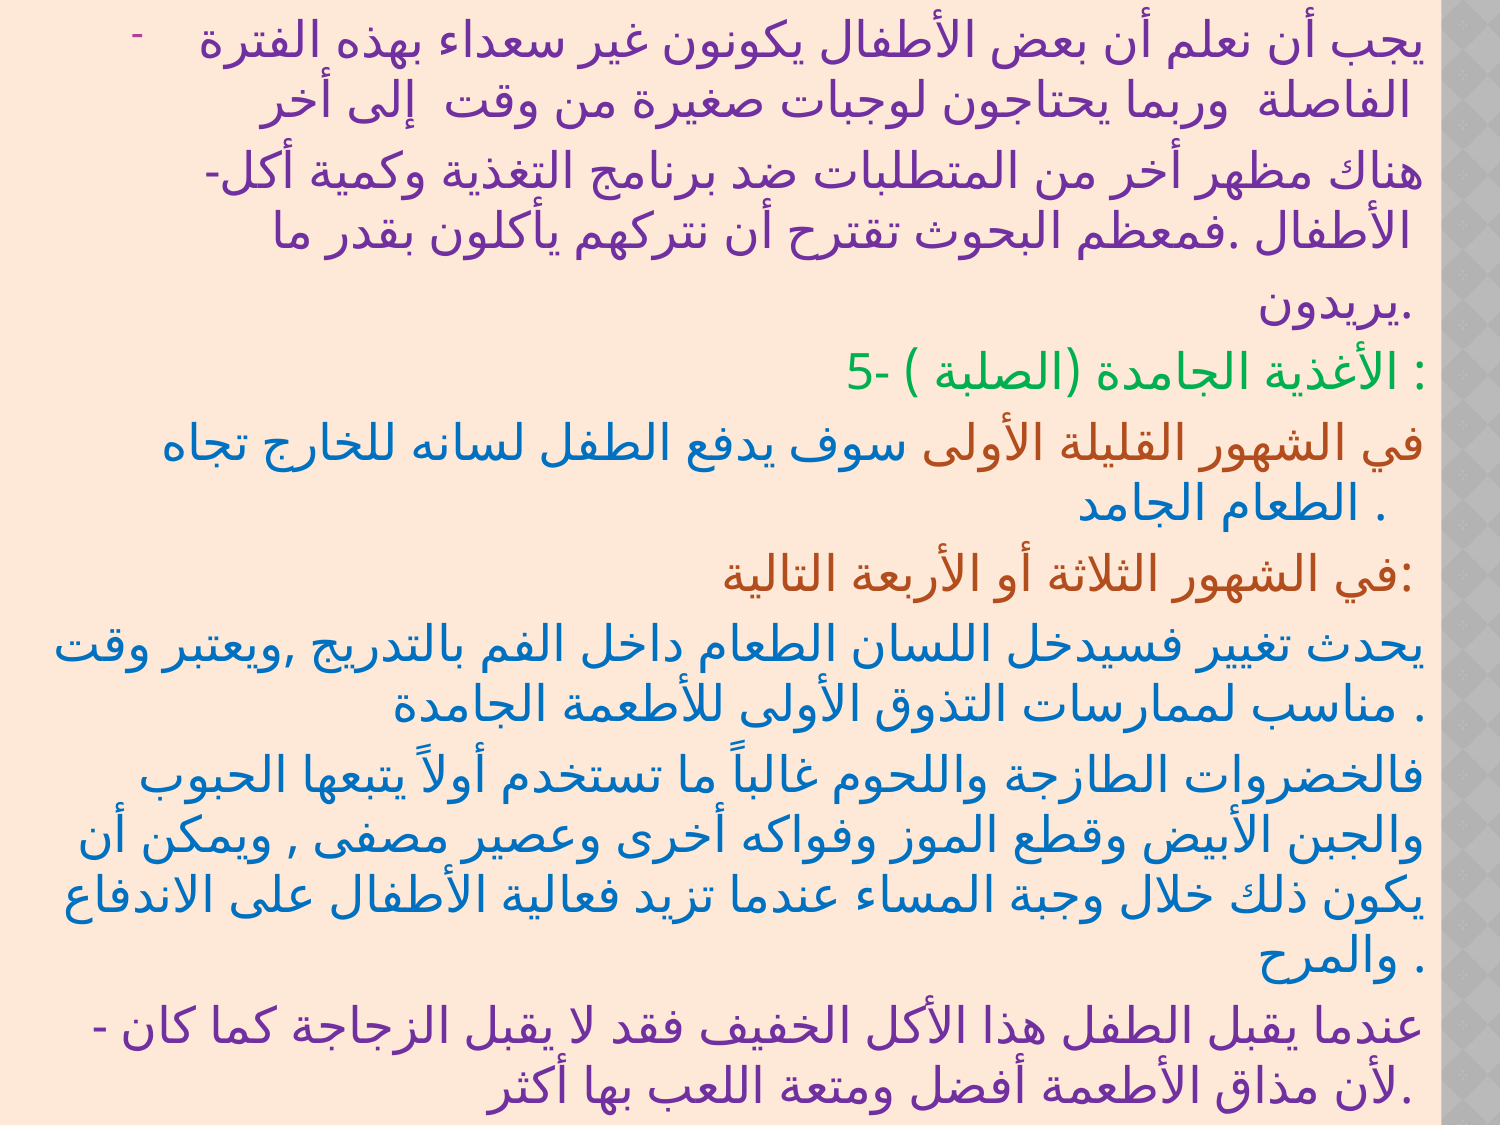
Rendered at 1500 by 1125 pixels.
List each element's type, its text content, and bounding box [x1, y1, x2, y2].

list يجب أن نعلم أن بعض الأطفال يكونون غير سعداء بهذه الفترة الفاصلة وربما يحتاجون لوجبات صغيرة من وقت إلى أخر -هناك مظهر أخر من المتطلبات ضد برنامج التغذية وكمية أكل الأطفال .فمعظم البحوث تقترح أن نتركهم يأكلون بقدر ما يريدون. 5- الأغذية الجامدة (الصلبة ) : في الشهور القليلة الأولى سوف يدفع الطفل لسانه للخارج تجاه الطعام الجامد . في الشهور الثلاثة أو الأربعة التالية: يحدث تغيير فسيدخل اللسان الطعام داخل الفم بالتدريج ,ويعتبر وقت مناسب لممارسات التذوق الأولى للأطعمة الجامدة . فالخضروات الطازجة واللحوم غالباً ما تستخدم أولاً يتبعها الحبوب والجبن الأبيض وقطع الموز وفواكه أخرى وعصير مصفى , ويمكن أن يكون ذلك خلال وجبة المساء عندما تزيد فعالية الأطفال على الاندفاع والمرح . - عندما يقبل الطفل هذا الأكل الخفيف فقد لا يقبل الزجاجة كما كان لأن مذاق الأطعمة أفضل ومتعة اللعب بها أكثر. [0, 0, 1442, 1125]
